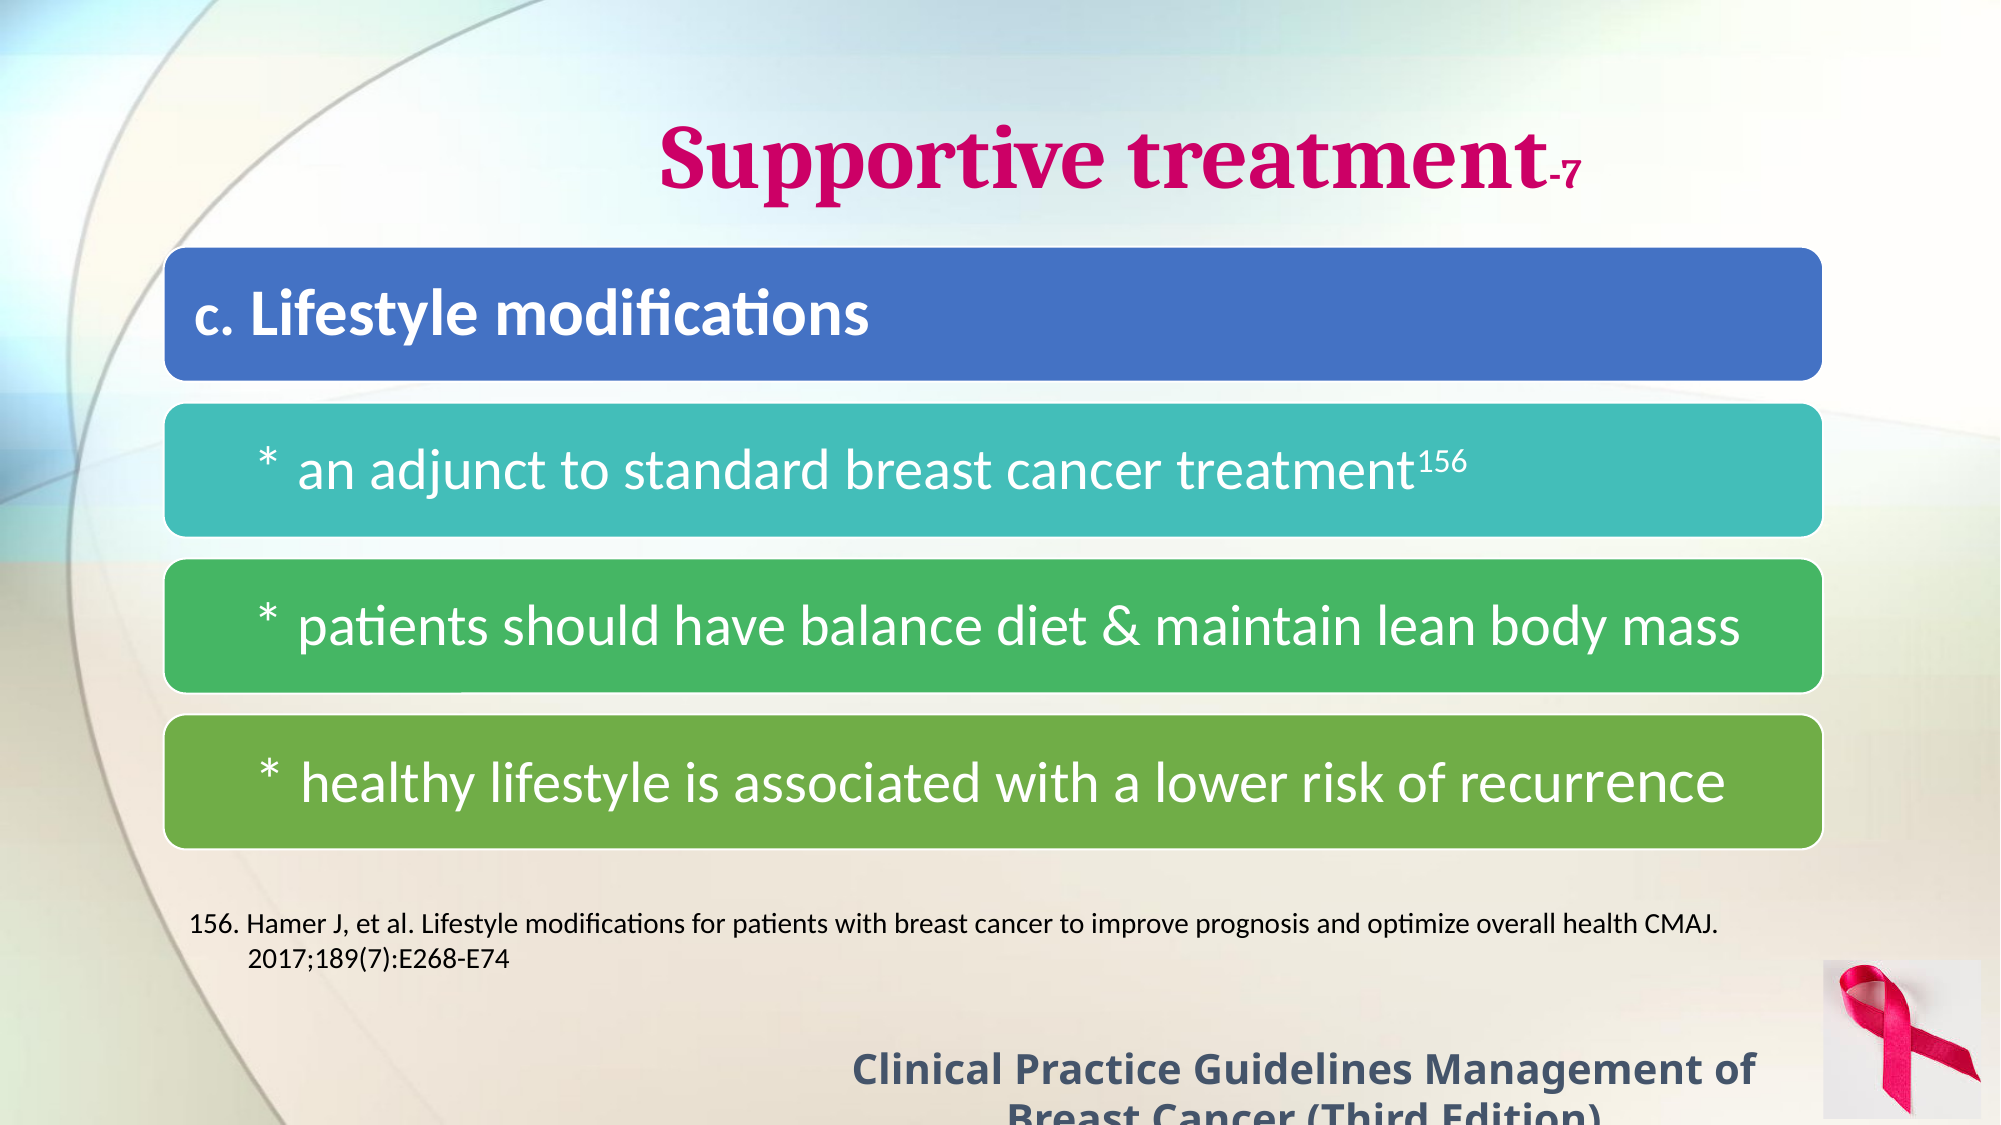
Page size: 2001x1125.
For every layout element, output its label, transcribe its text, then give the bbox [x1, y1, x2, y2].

title Supportive treatment-7 [381, 43, 1863, 261]
text_box Clinical Practice Guidelines Management of Breast Cancer (Third Edition) [788, 1035, 1820, 1125]
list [163, 243, 1824, 854]
text_box 156. Hamer J, et al. Lifestyle modifications for patients with breast cancer to improve prognosis and optimize overall health CMAJ. 2017;189(7):E268-E74 [173, 896, 1827, 993]
picture [0, 0, 2001, 1125]
slide_number 14 [1325, 1042, 1813, 1103]
